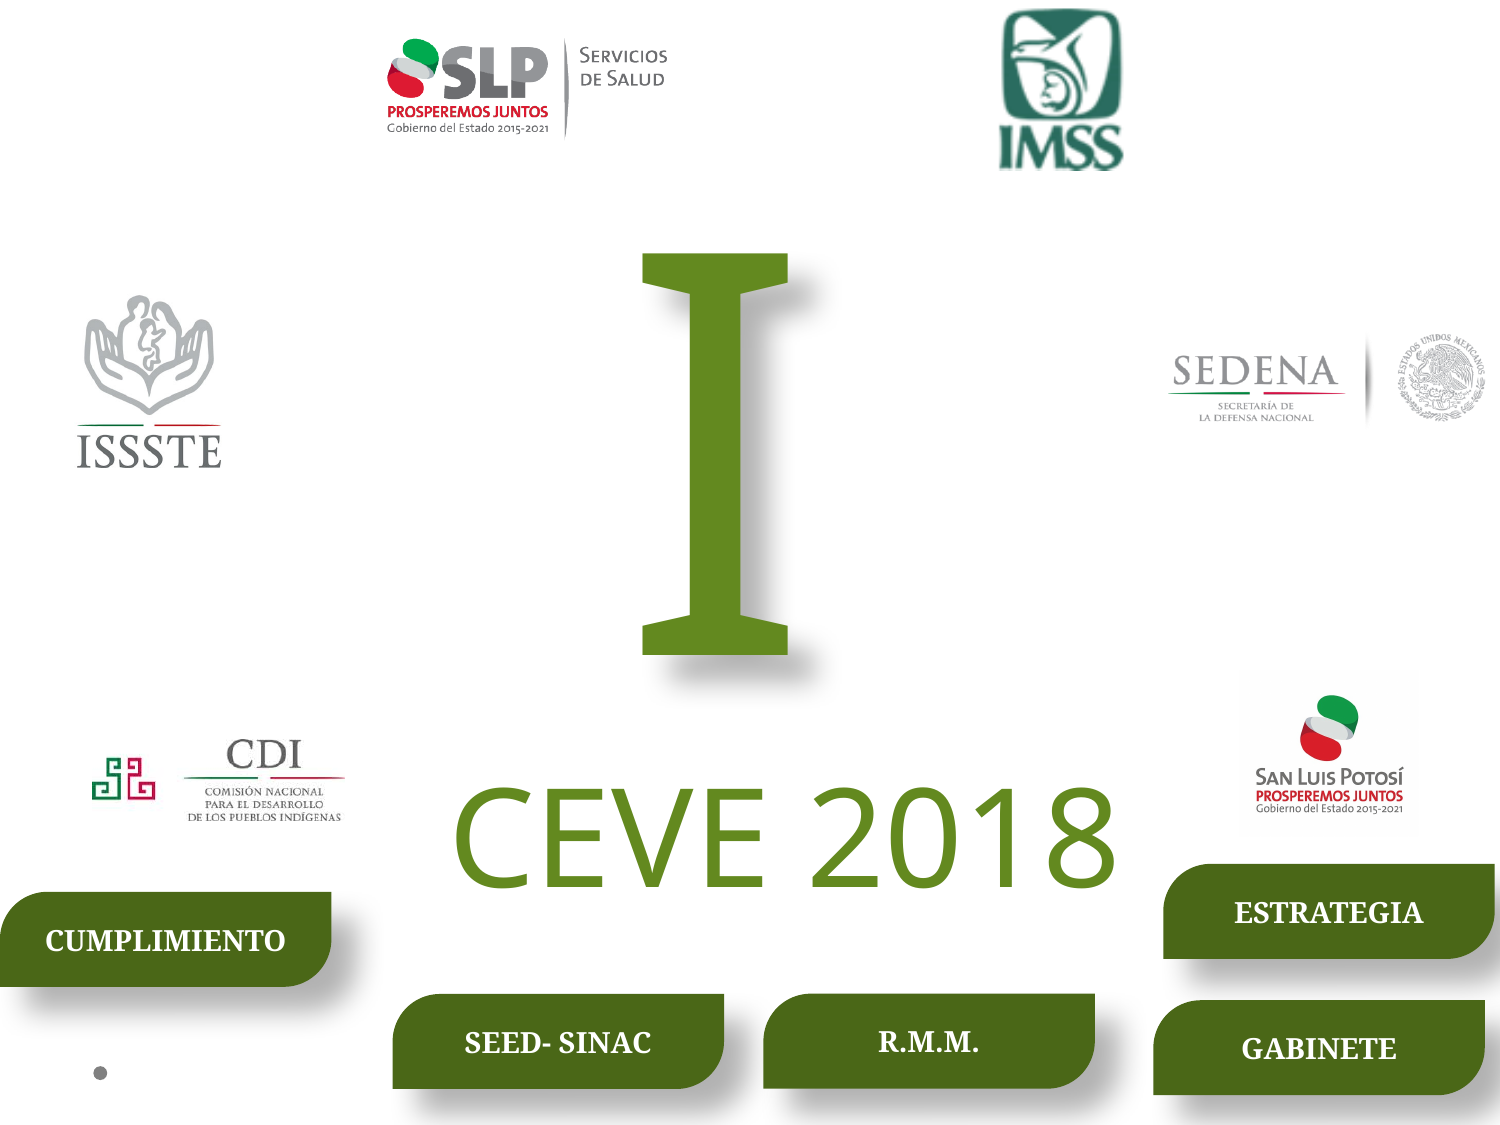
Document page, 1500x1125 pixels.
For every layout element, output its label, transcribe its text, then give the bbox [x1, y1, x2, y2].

text_box I [605, 85, 827, 776]
text_box CEVE 2018 [403, 742, 1166, 923]
text_box CUMPLIMIENTO [0, 891, 333, 988]
text_box SEED- SINAC [391, 993, 725, 1090]
text_box ESTRATEGIA [1162, 863, 1496, 960]
picture [1238, 670, 1420, 837]
text_box R.M.M. [762, 992, 1096, 1090]
picture [91, 739, 346, 821]
picture [387, 37, 668, 141]
picture [1165, 326, 1487, 437]
picture [982, 7, 1135, 171]
picture [0, 281, 299, 481]
text_box GABINETE [1152, 999, 1486, 1097]
